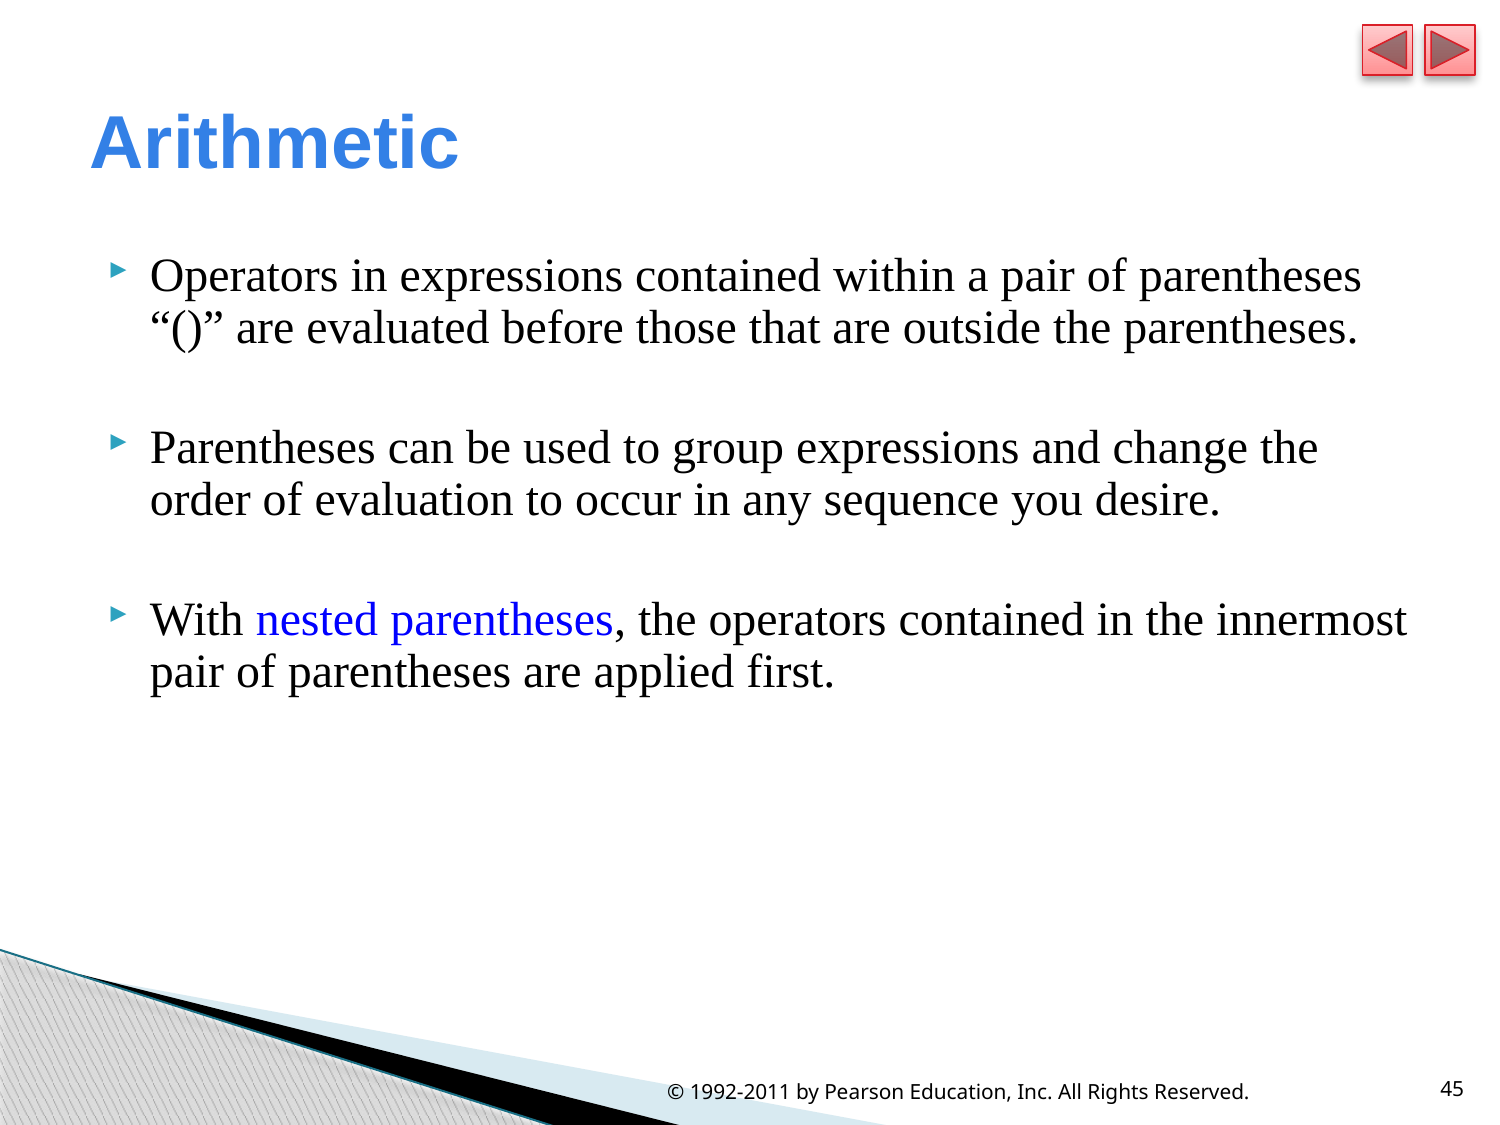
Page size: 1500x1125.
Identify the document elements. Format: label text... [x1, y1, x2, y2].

list Operators in expressions contained within a pair of parentheses “()” are evaluated before those that are outside the parentheses. Parentheses can be used to group expressions and change the order of evaluation to occur in any sequence you desire. With nested parentheses, the operators contained in the innermost pair of parentheses are applied first. [74, 242, 1426, 986]
footer © 1992-2011 by Pearson Education, Inc. All Rights Reserved. [612, 1051, 1305, 1112]
slide_number 45 [1418, 1051, 1479, 1112]
title Arithmetic [75, 45, 1425, 233]
